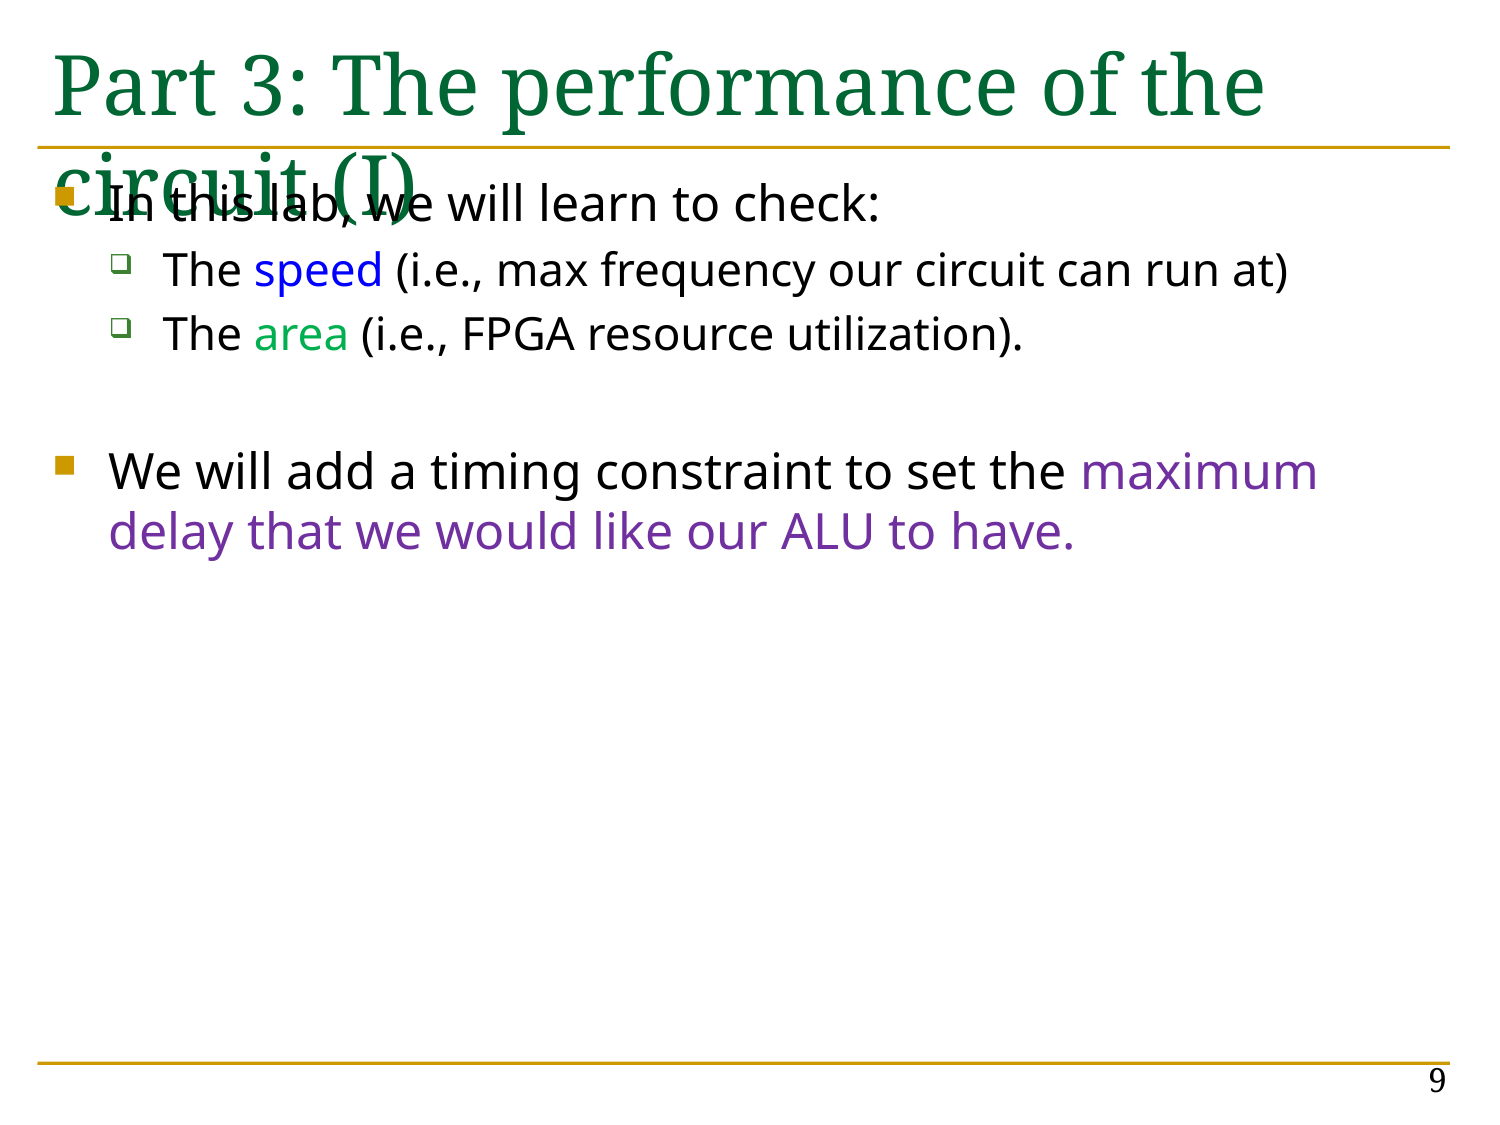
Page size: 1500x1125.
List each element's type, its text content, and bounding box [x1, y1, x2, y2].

list In this lab, we will learn to check: The speed (i.e., max frequency our circuit can run at) The area (i.e., FPGA resource utilization). We will add a timing constraint to set the maximum delay that we would like our ALU to have. [37, 163, 1450, 1016]
title Part 3: The performance of the circuit (I) [37, 24, 1450, 163]
slide_number 9 [1111, 1036, 1462, 1112]
